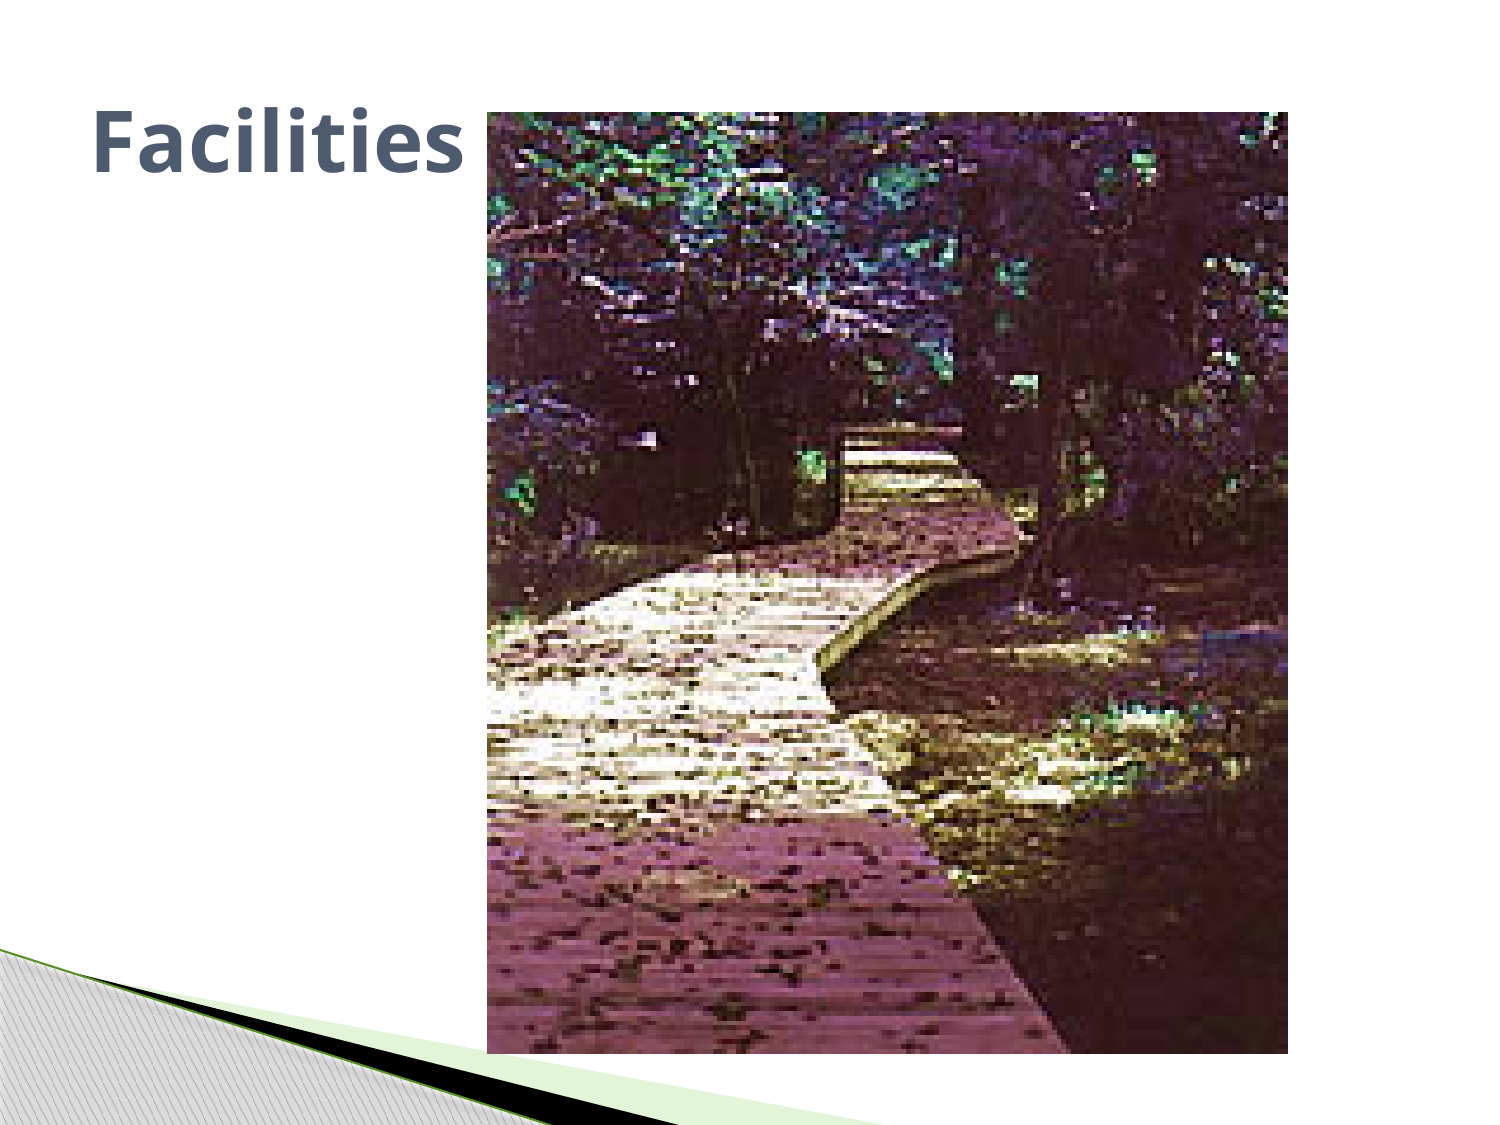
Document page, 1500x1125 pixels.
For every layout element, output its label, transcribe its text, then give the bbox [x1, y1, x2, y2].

picture [487, 112, 1288, 1054]
title Facilities [75, 45, 1425, 233]
